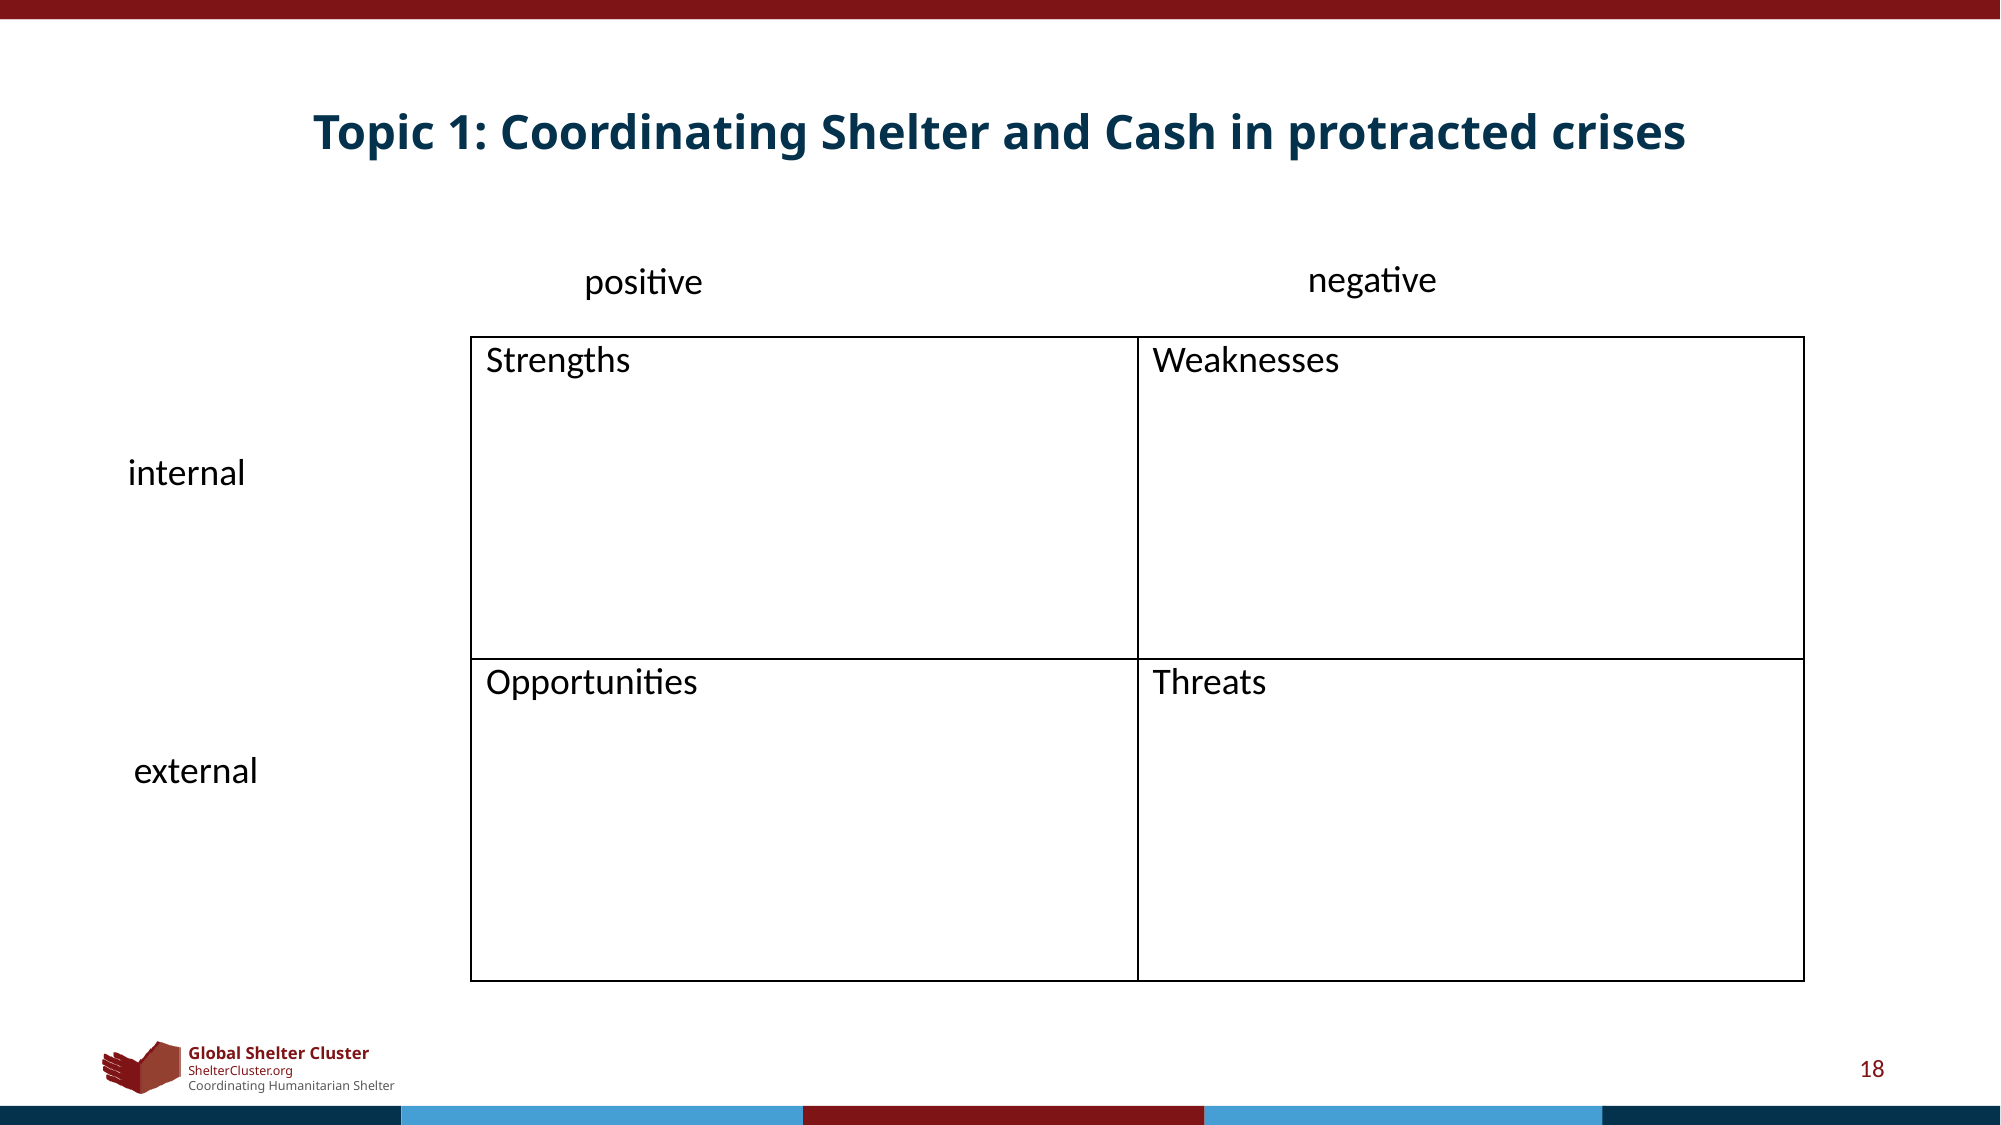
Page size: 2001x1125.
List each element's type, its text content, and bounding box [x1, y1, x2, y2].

table_header Strengths [472, 338, 1137, 658]
picture [102, 1041, 181, 1094]
text_box negative [1293, 247, 1453, 308]
text_box external [118, 738, 274, 799]
table_header Weaknesses [1139, 338, 1803, 658]
slide_number 18 [1433, 1037, 1900, 1098]
text_box positive [569, 249, 719, 310]
table_cell Opportunities [472, 660, 1137, 980]
text_box internal [113, 440, 261, 500]
table_cell Threats [1139, 660, 1803, 980]
title Topic 1: Coordinating Shelter and Cash in protracted crises [99, 93, 1900, 281]
